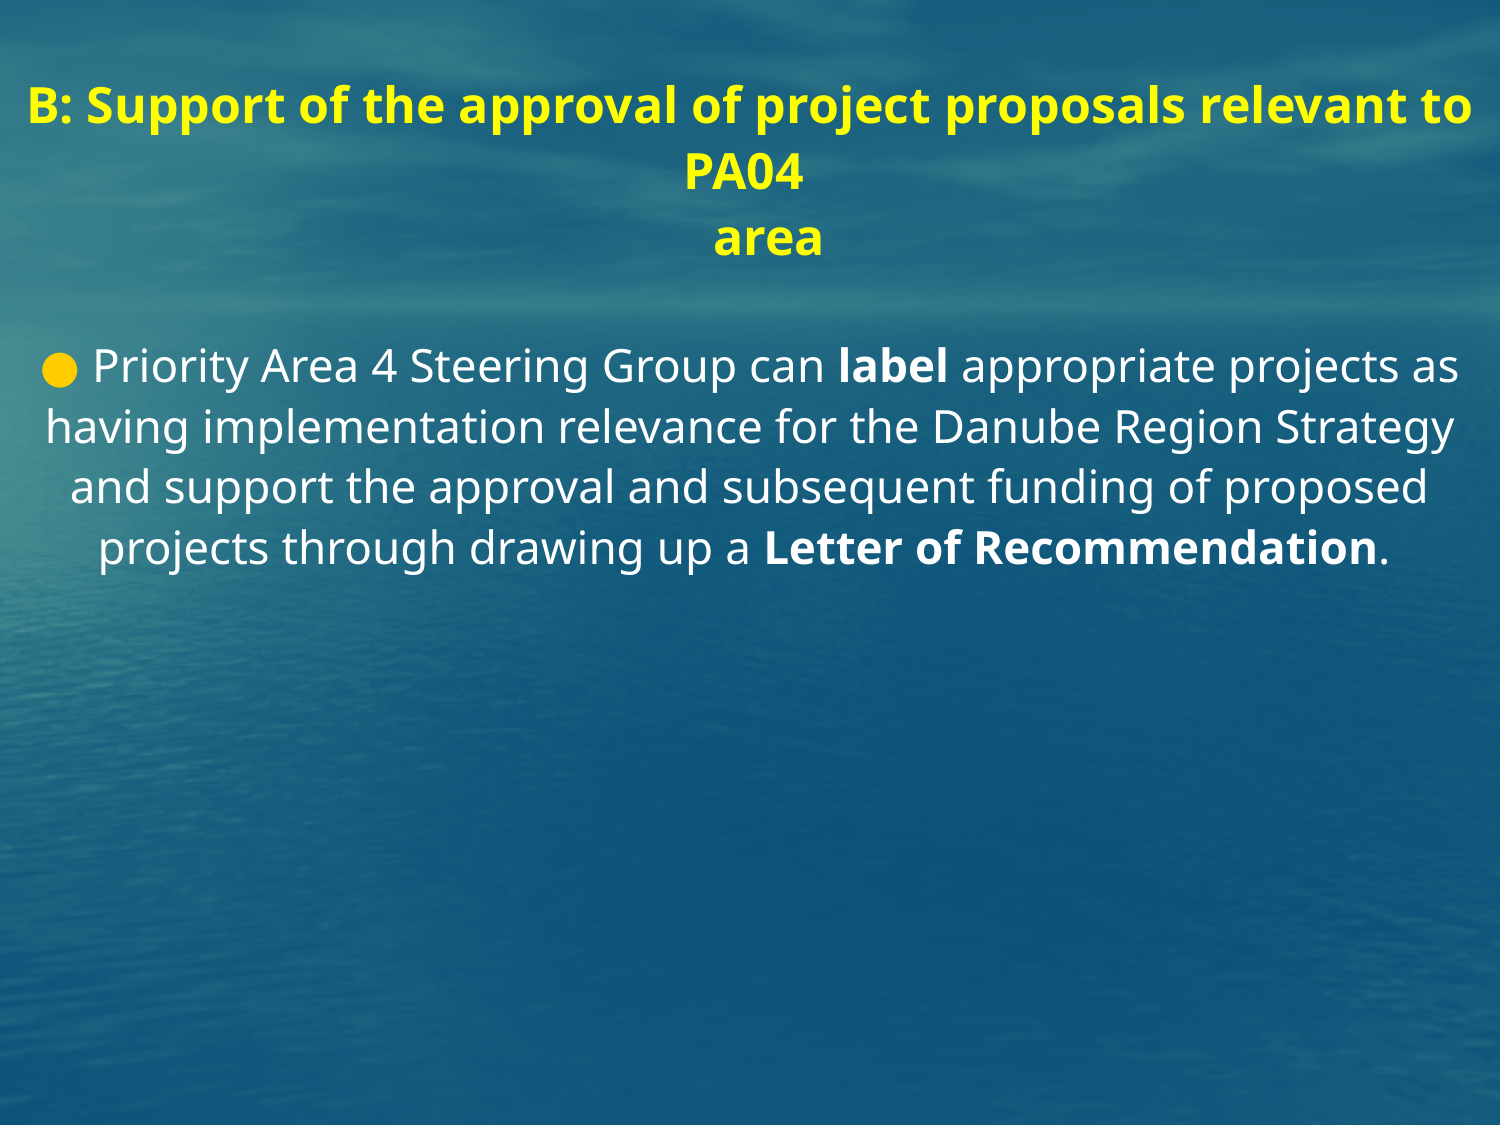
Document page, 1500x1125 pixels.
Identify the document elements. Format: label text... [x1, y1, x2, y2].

subtitle B: Support of the approval of project proposals relevant to PA04 area ● Priority Area 4 Steering Group can label appropriate projects as having implementation relevance for the Danube Region Strategy and support the approval and subsequent funding of proposed projects through drawing up a Letter of Recommendation. [0, 0, 1500, 1125]
